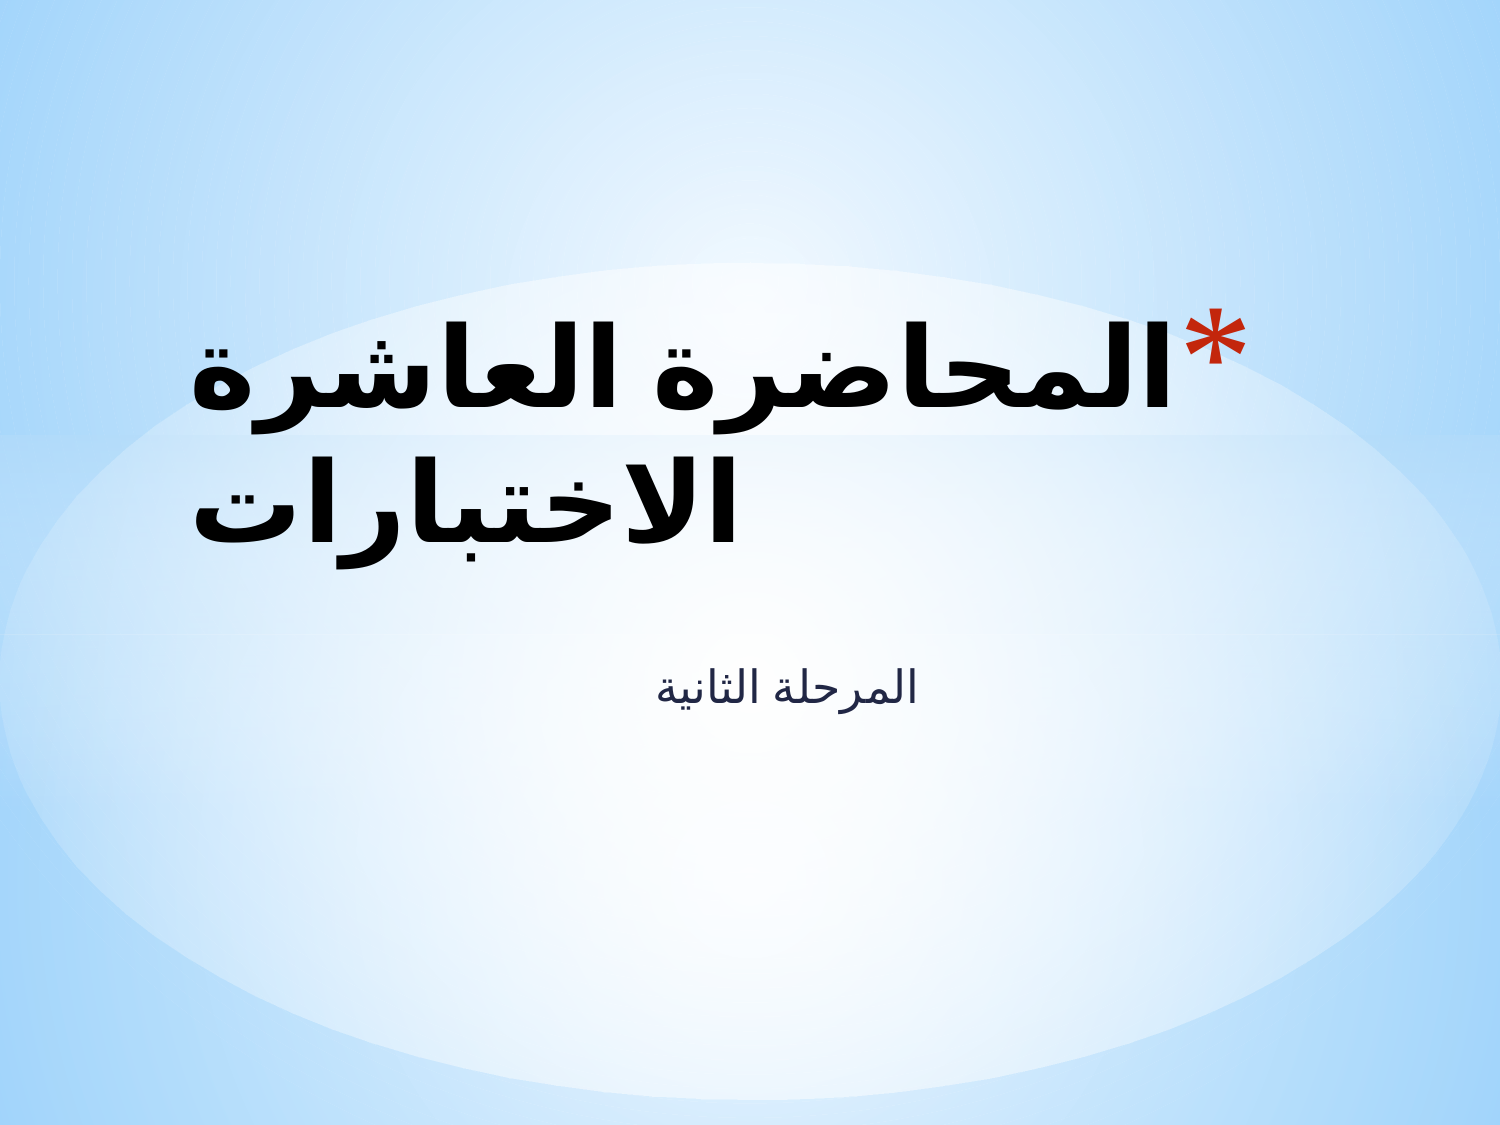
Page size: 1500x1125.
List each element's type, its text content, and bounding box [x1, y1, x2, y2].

subtitle المرحلة الثانية [324, 650, 1250, 795]
title المحاضرة العاشرة الاختبارات [174, 287, 1353, 582]
